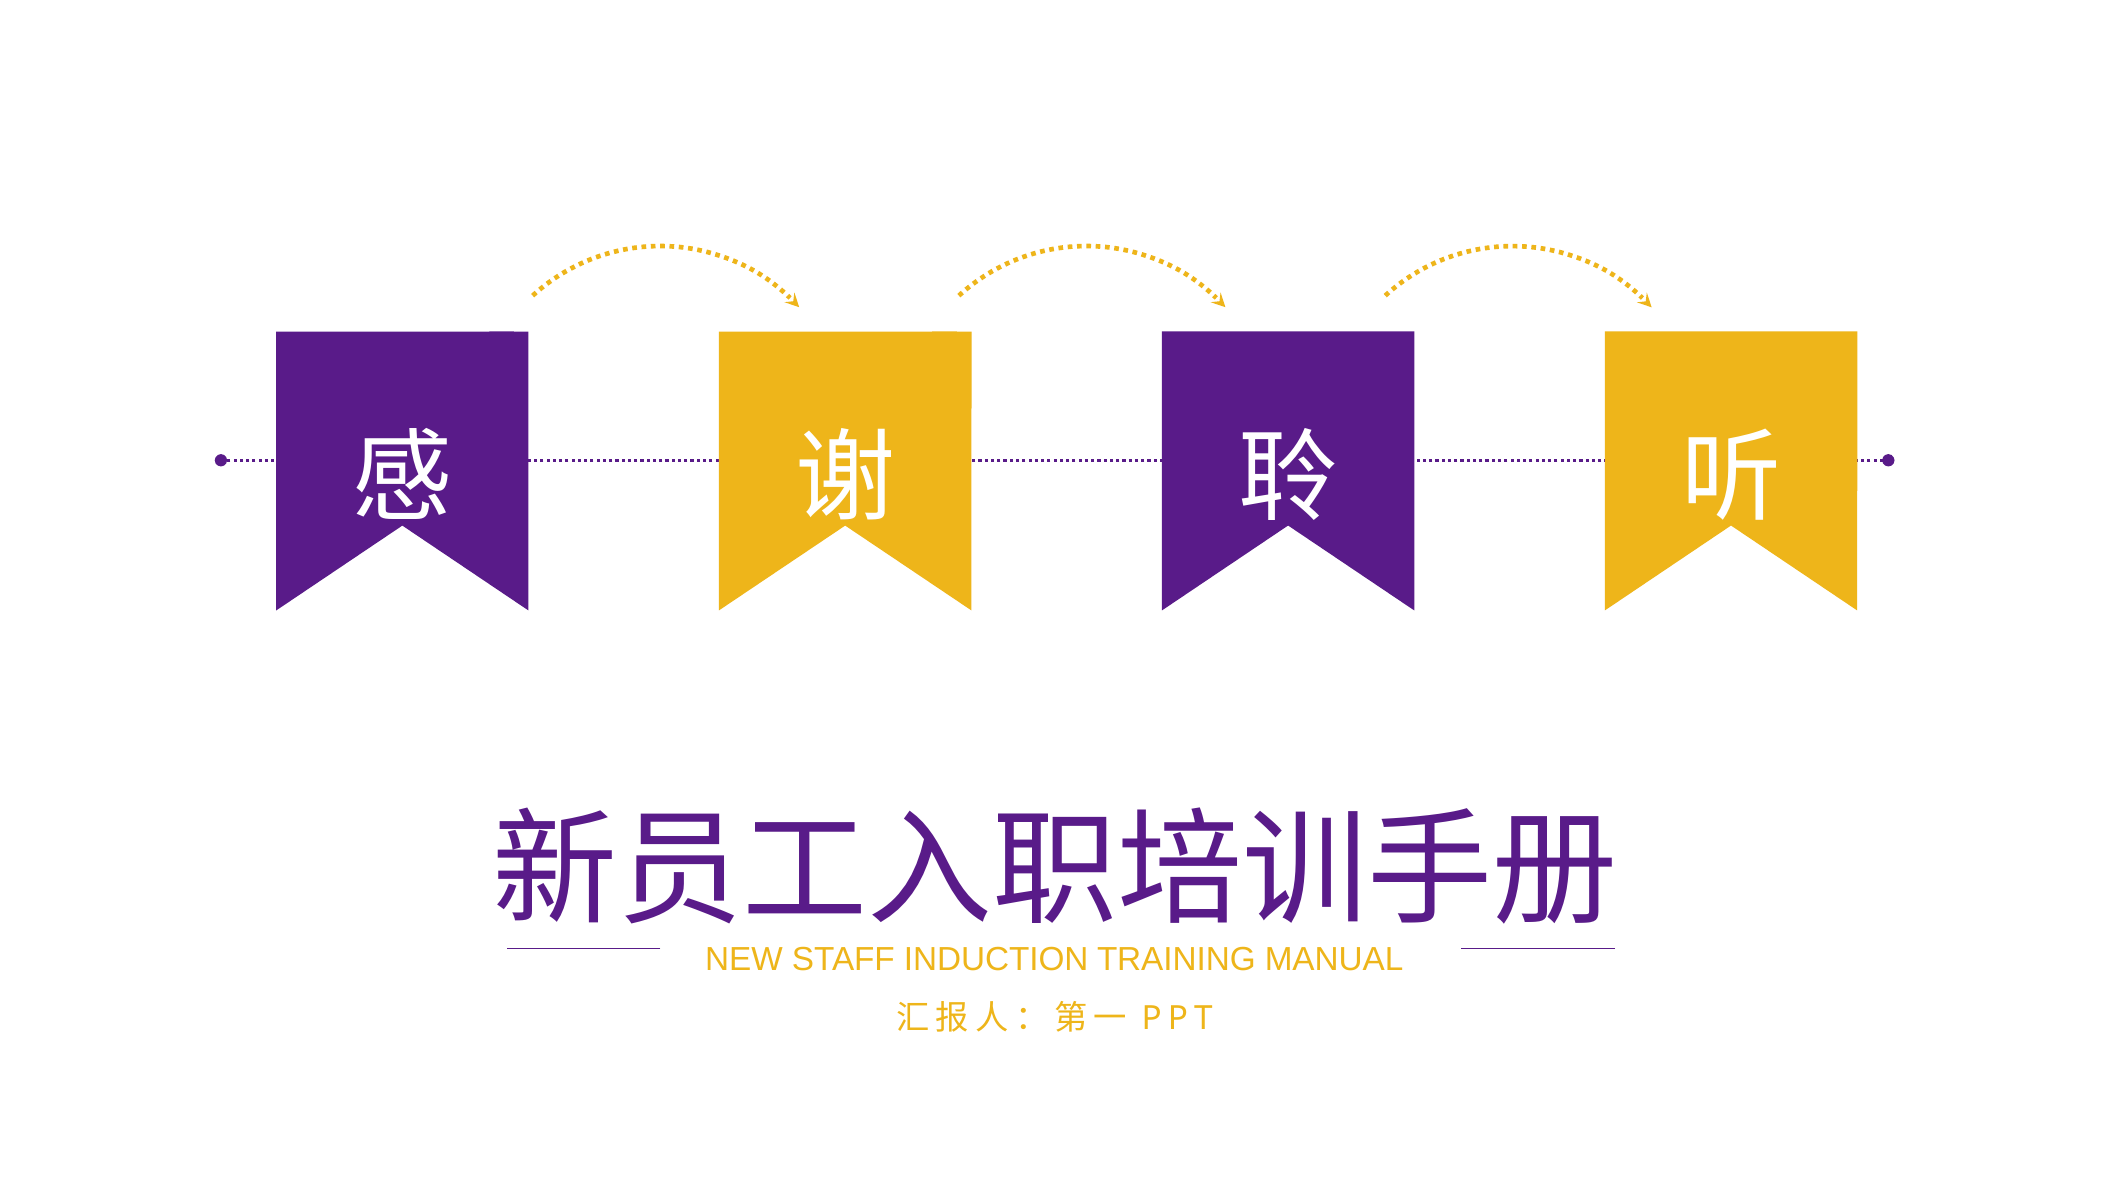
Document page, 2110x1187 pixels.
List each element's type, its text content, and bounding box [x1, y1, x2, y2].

text_box 汇报人：第一PPT [706, 980, 1403, 1044]
text_box NEW STAFF INDUCTION TRAINING MANUAL [599, 946, 1510, 985]
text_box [276, 331, 529, 611]
text_box [958, 245, 1226, 435]
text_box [1161, 331, 1415, 611]
text_box 新员工入职培训手册 [347, 780, 1762, 946]
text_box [718, 331, 972, 611]
text_box [532, 245, 800, 435]
text_box [1384, 245, 1652, 435]
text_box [1604, 331, 1858, 611]
